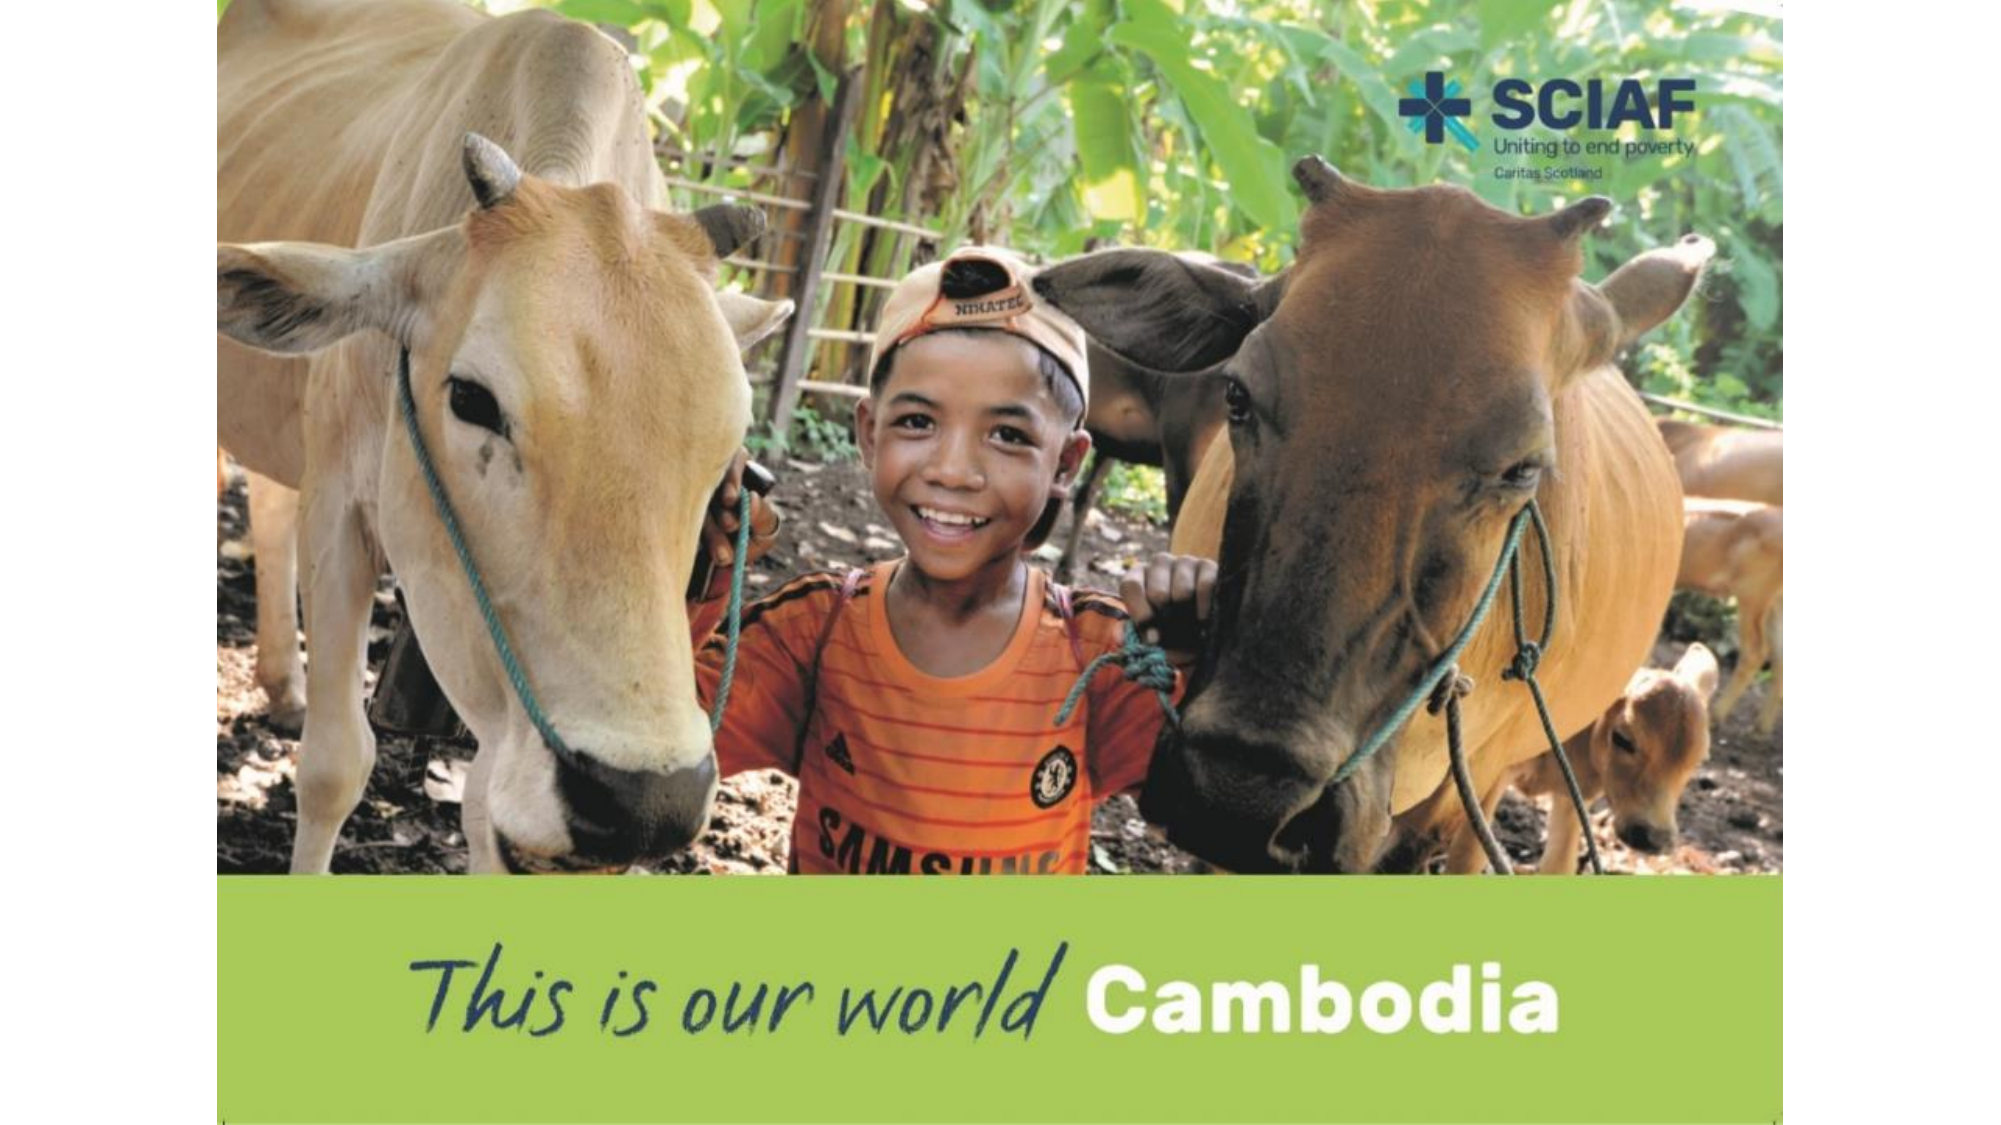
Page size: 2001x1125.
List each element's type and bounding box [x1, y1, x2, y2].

picture [217, 0, 1783, 1125]
